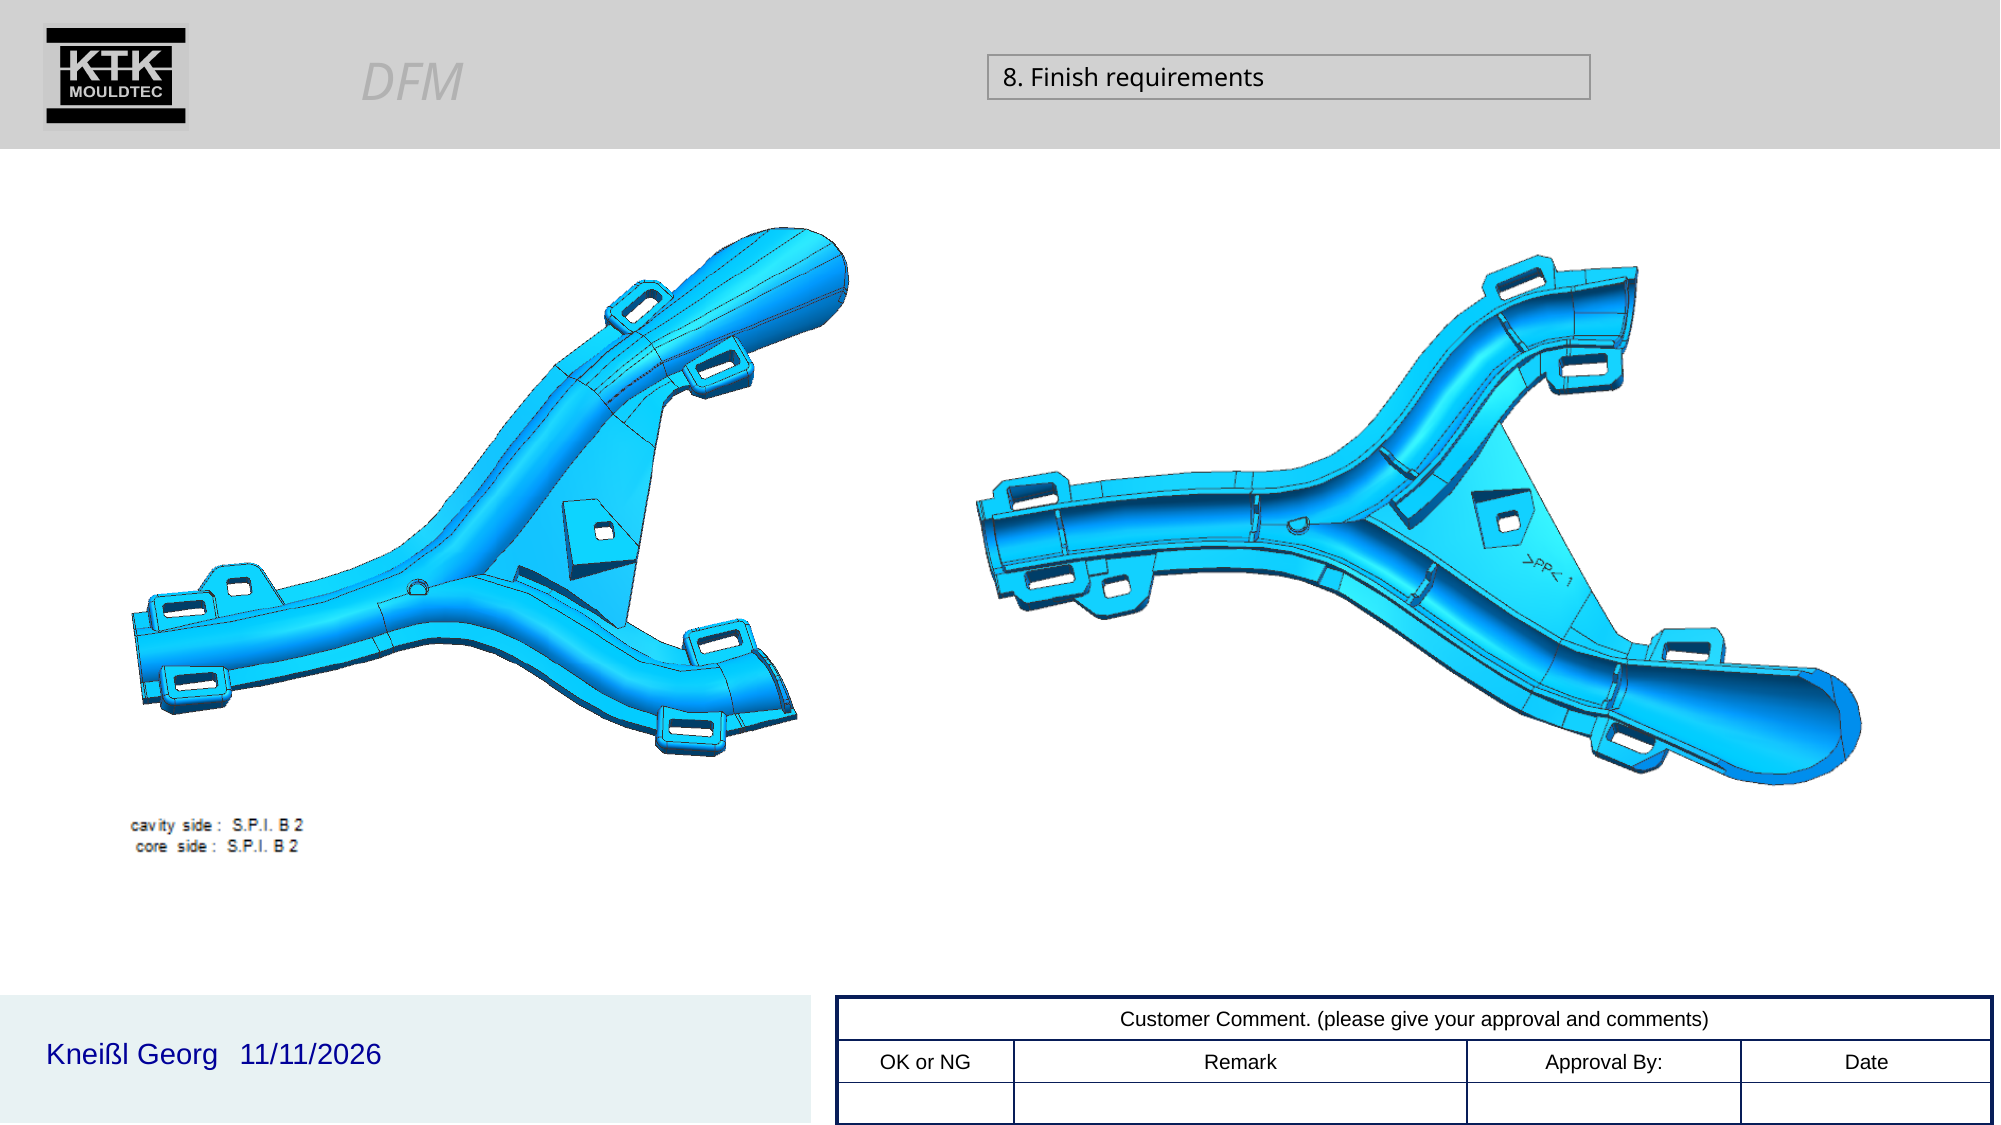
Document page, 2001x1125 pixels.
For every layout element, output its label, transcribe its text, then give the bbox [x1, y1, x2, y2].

text_box 8. Finish requirements [988, 54, 1591, 100]
picture [78, 219, 863, 776]
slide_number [188, 1027, 433, 1106]
picture [940, 207, 1878, 800]
picture [113, 798, 324, 868]
